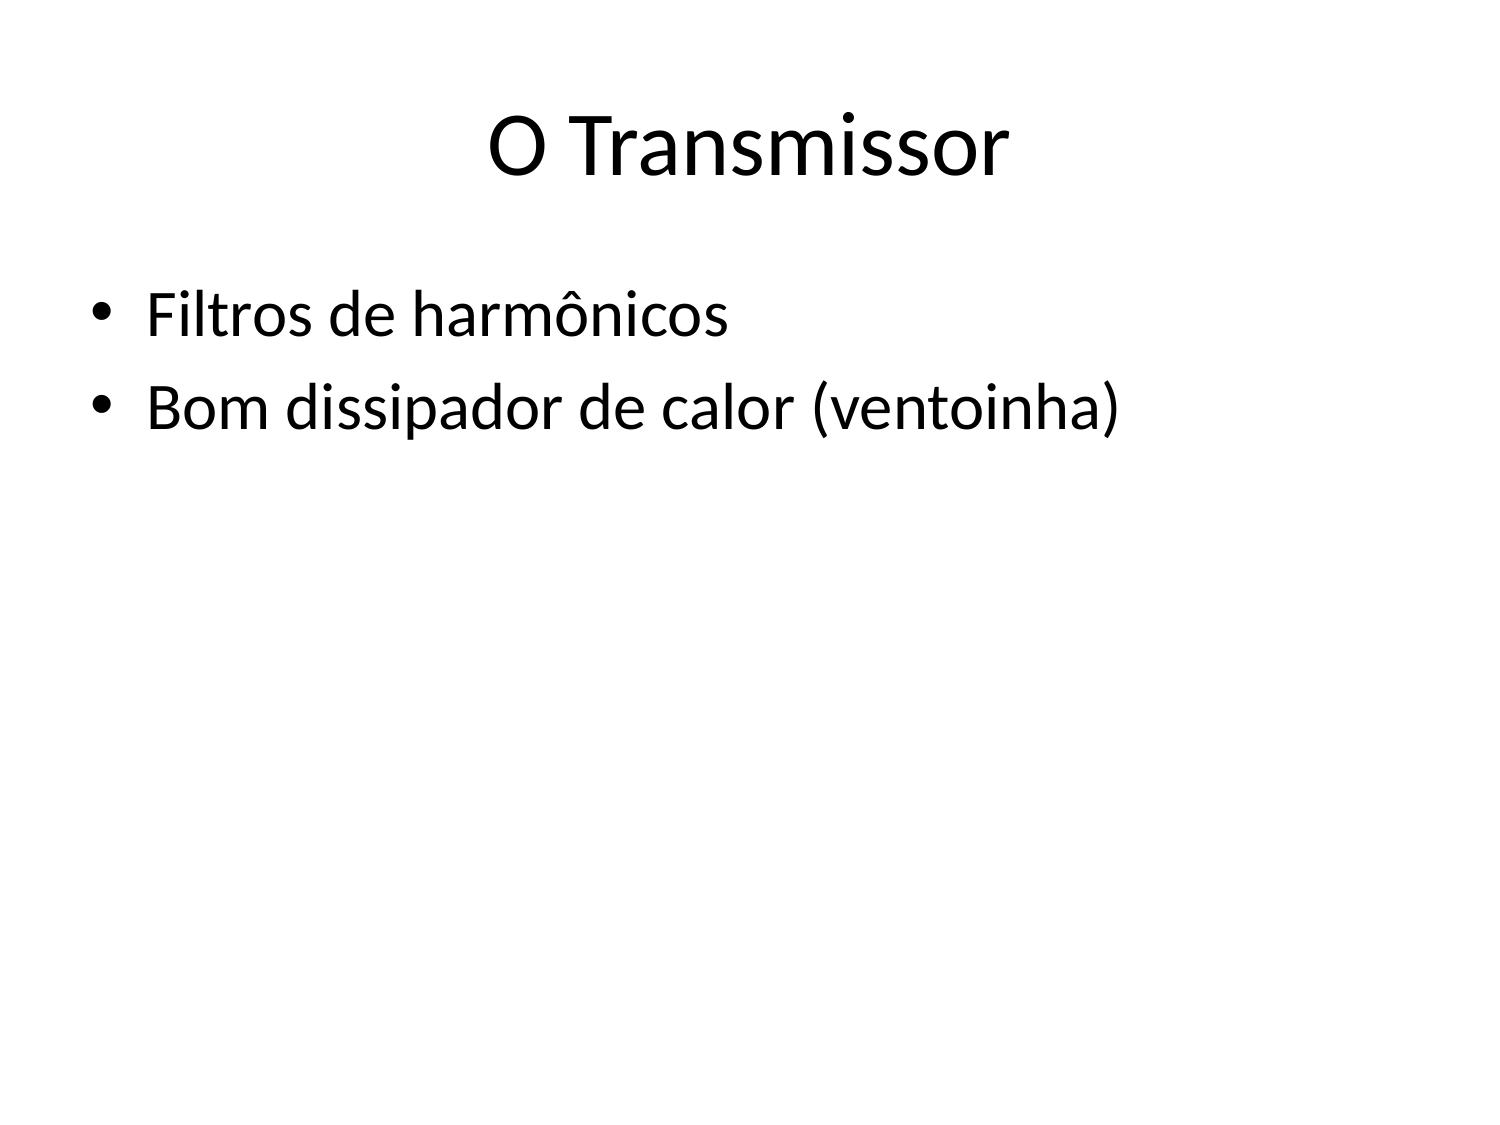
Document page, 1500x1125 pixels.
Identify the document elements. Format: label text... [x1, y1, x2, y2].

list Filtros de harmônicos Bom dissipador de calor (ventoinha) [75, 262, 1425, 1005]
title O Transmissor [75, 45, 1425, 233]
